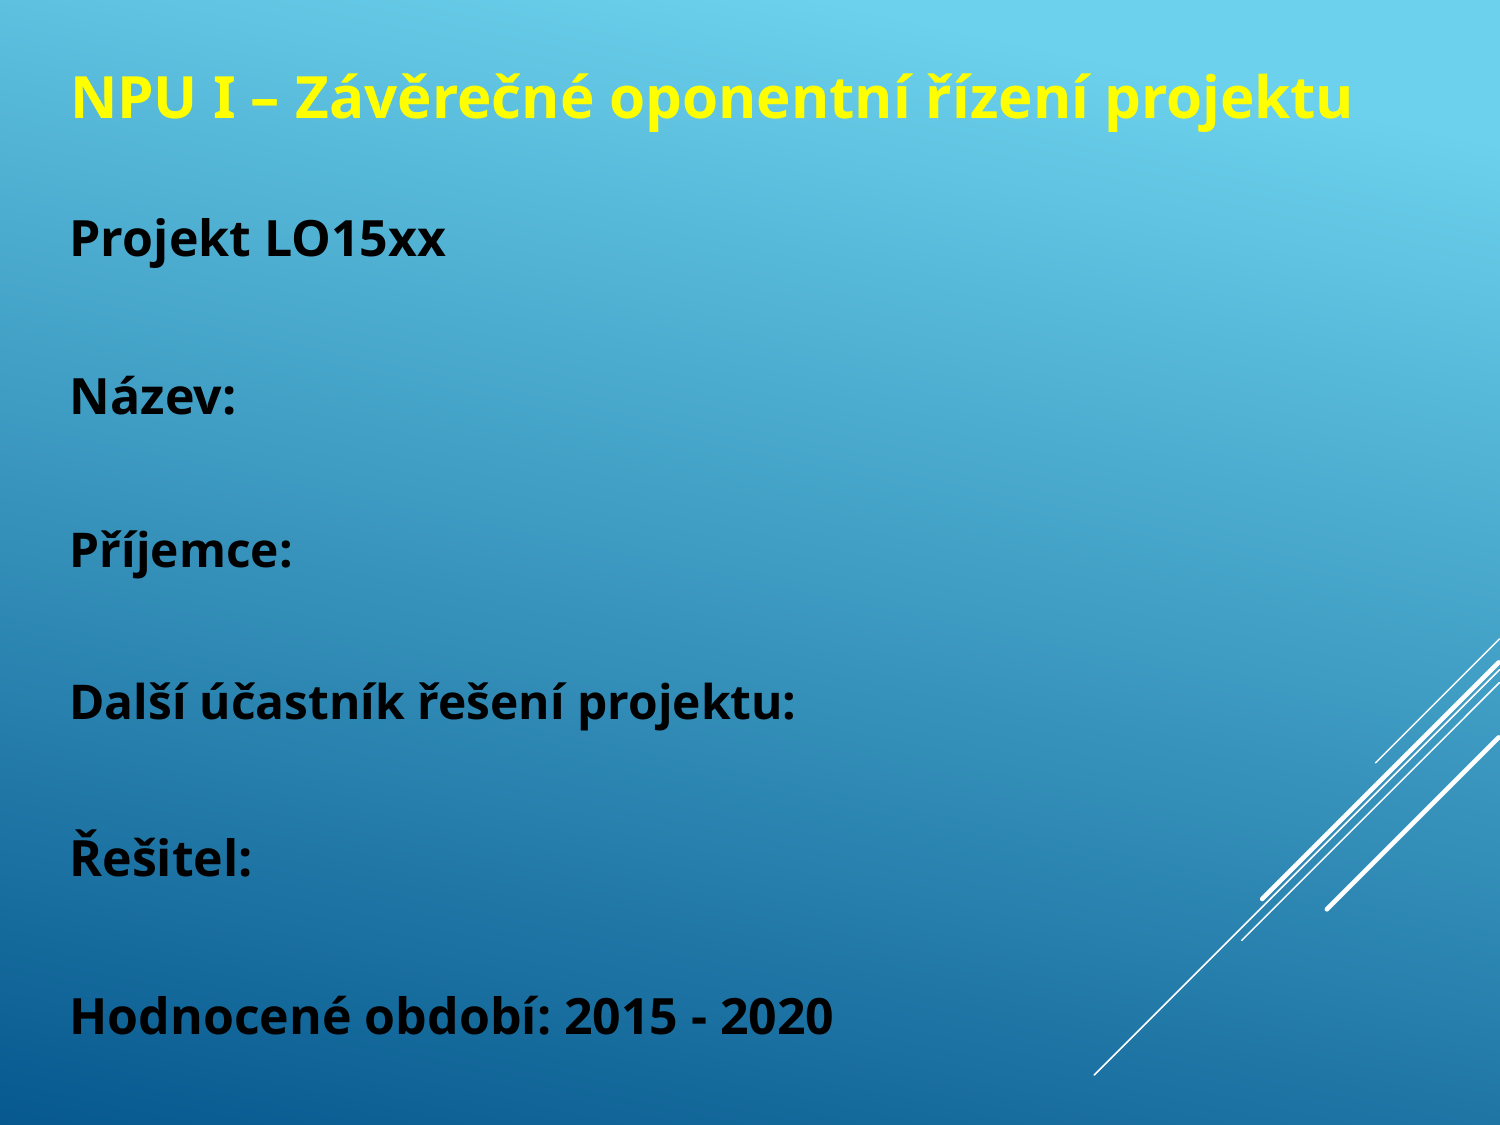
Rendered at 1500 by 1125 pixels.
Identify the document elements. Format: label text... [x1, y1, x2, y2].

text_box NPU I – Závěrečné oponentní řízení projektu [55, 45, 1444, 138]
text_box Projekt LO15xx Název: Příjemce: Další účastník řešení projektu: Řešitel: Hodnocené období: 2015 - 2020 [54, 199, 1450, 1052]
